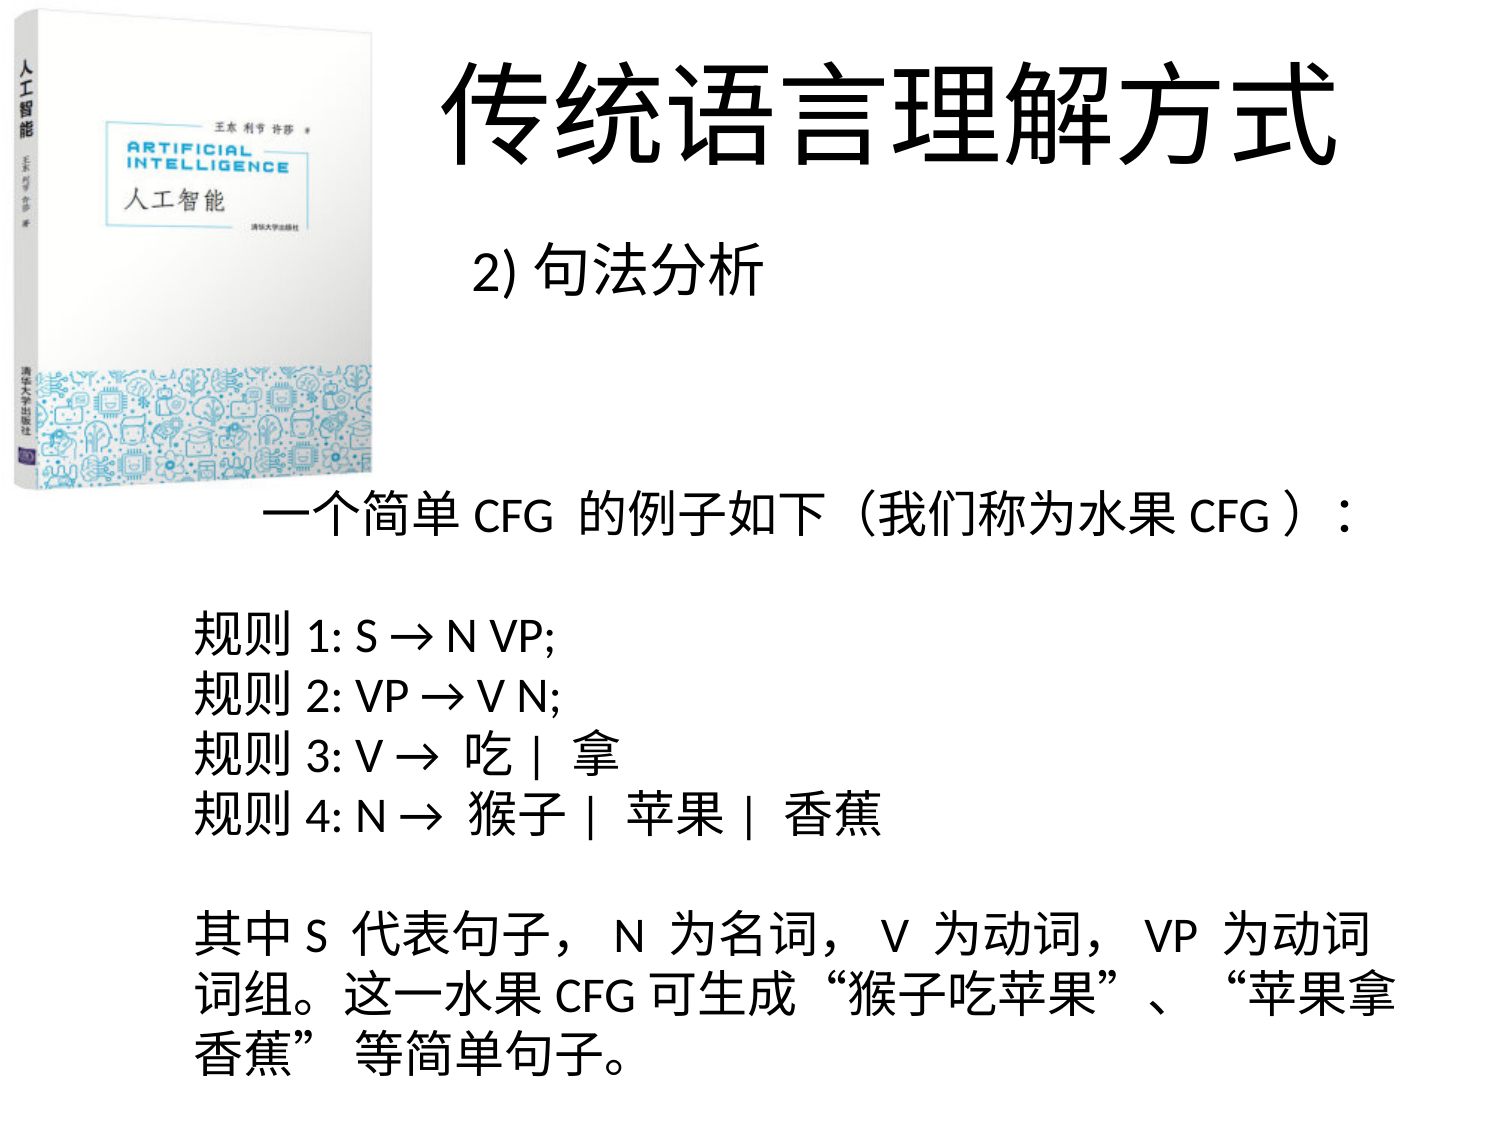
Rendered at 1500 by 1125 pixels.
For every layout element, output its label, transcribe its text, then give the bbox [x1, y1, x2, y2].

text_box 传统语言理解方式 [424, 52, 1355, 189]
picture [0, 0, 441, 510]
text_box 一个简单CFG 的例子如下（我们称为水果CFG）： 规则1: S → N VP; 规则2: VP → V N; 规则3: V → 吃| 拿 规则4: N → 猴子| 苹果| 香蕉 其中S 代表句子，N 为名词，V 为动词，VP 为动词词组。这一水果CFG可生成“猴子吃苹果”、“苹果拿香蕉” 等简单句子。 [178, 475, 1415, 1091]
text_box 2)句法分析 [456, 225, 1192, 311]
